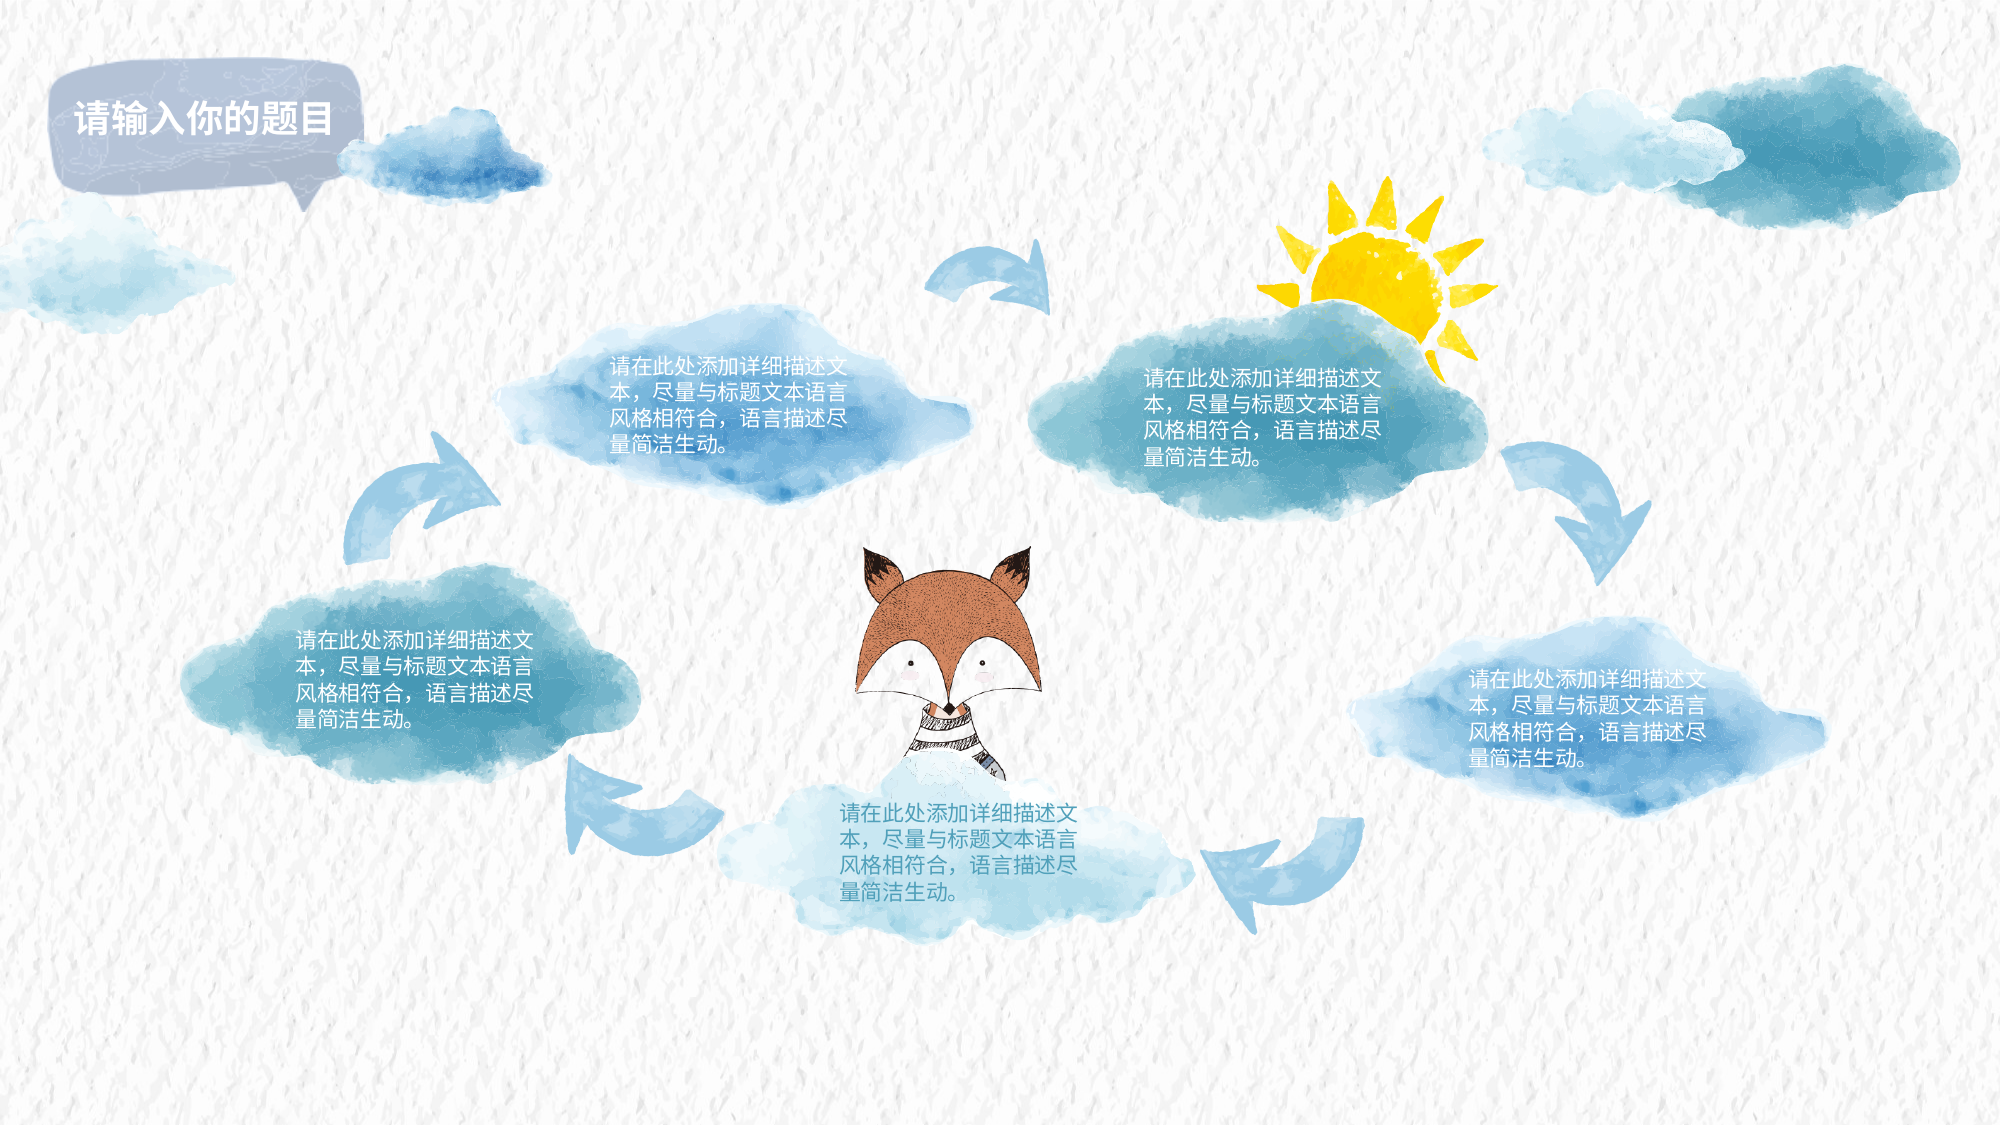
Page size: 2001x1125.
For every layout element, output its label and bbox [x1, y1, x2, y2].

text_box [1345, 615, 1833, 823]
text_box [491, 302, 978, 510]
text_box [716, 747, 1197, 947]
picture [0, 0, 2000, 1125]
text_box [1024, 298, 1490, 525]
text_box [176, 561, 642, 788]
